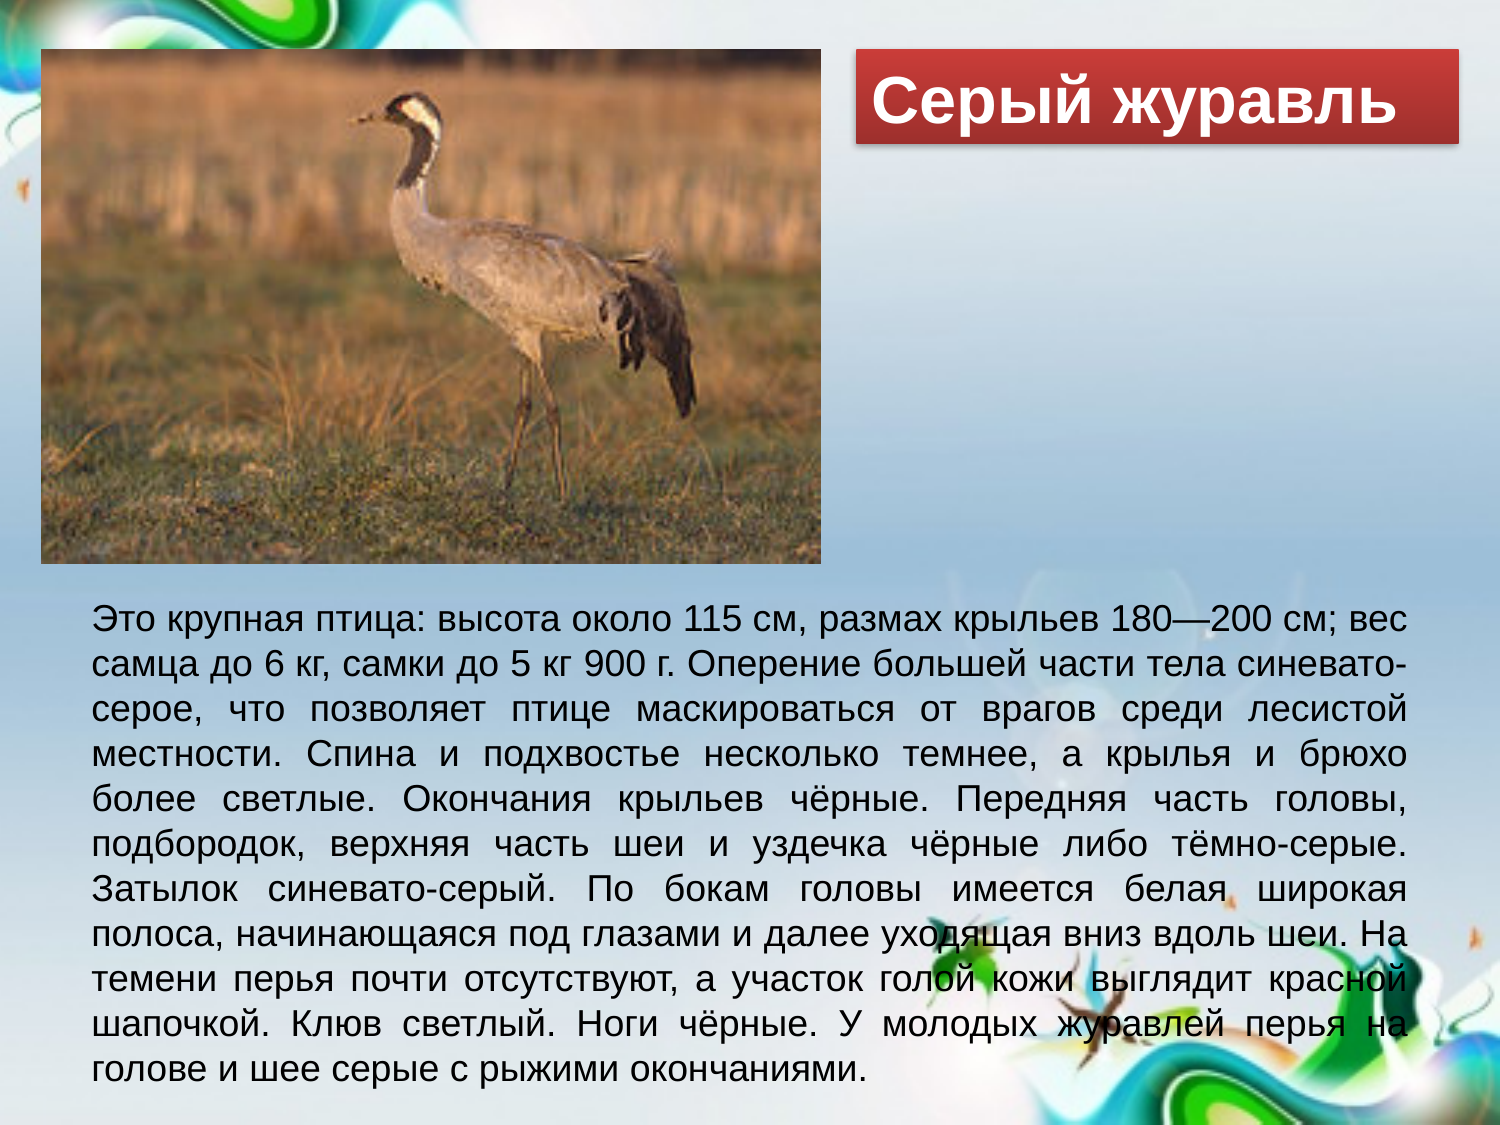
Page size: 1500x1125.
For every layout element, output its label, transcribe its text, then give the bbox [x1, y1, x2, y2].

text_box Это крупная птица: высота около 115 см, размах крыльев 180—200 см; вес самца до 6 кг, самки до 5 кг 900 г. Оперение большей части тела синевато-серое, что позволяет птице маскироваться от врагов среди лесистой местности. Спина и подхвостье несколько темнее, а крылья и брюхо более светлые. Окончания крыльев чёрные. Передняя часть головы, подбородок, верхняя часть шеи и уздечка чёрные либо тёмно-серые. Затылок синевато-серый. По бокам головы имеется белая широкая полоса, начинающаяся под глазами и далее уходящая вниз вдоль шеи. На темени перья почти отсутствуют, а участок голой кожи выглядит красной шапочкой. Клюв светлый. Ноги чёрные. У молодых журавлей перья на голове и шее серые с рыжими окончаниями. [76, 586, 1424, 1096]
text_box Серый журавль [856, 49, 1459, 144]
picture [0, 0, 1500, 1125]
